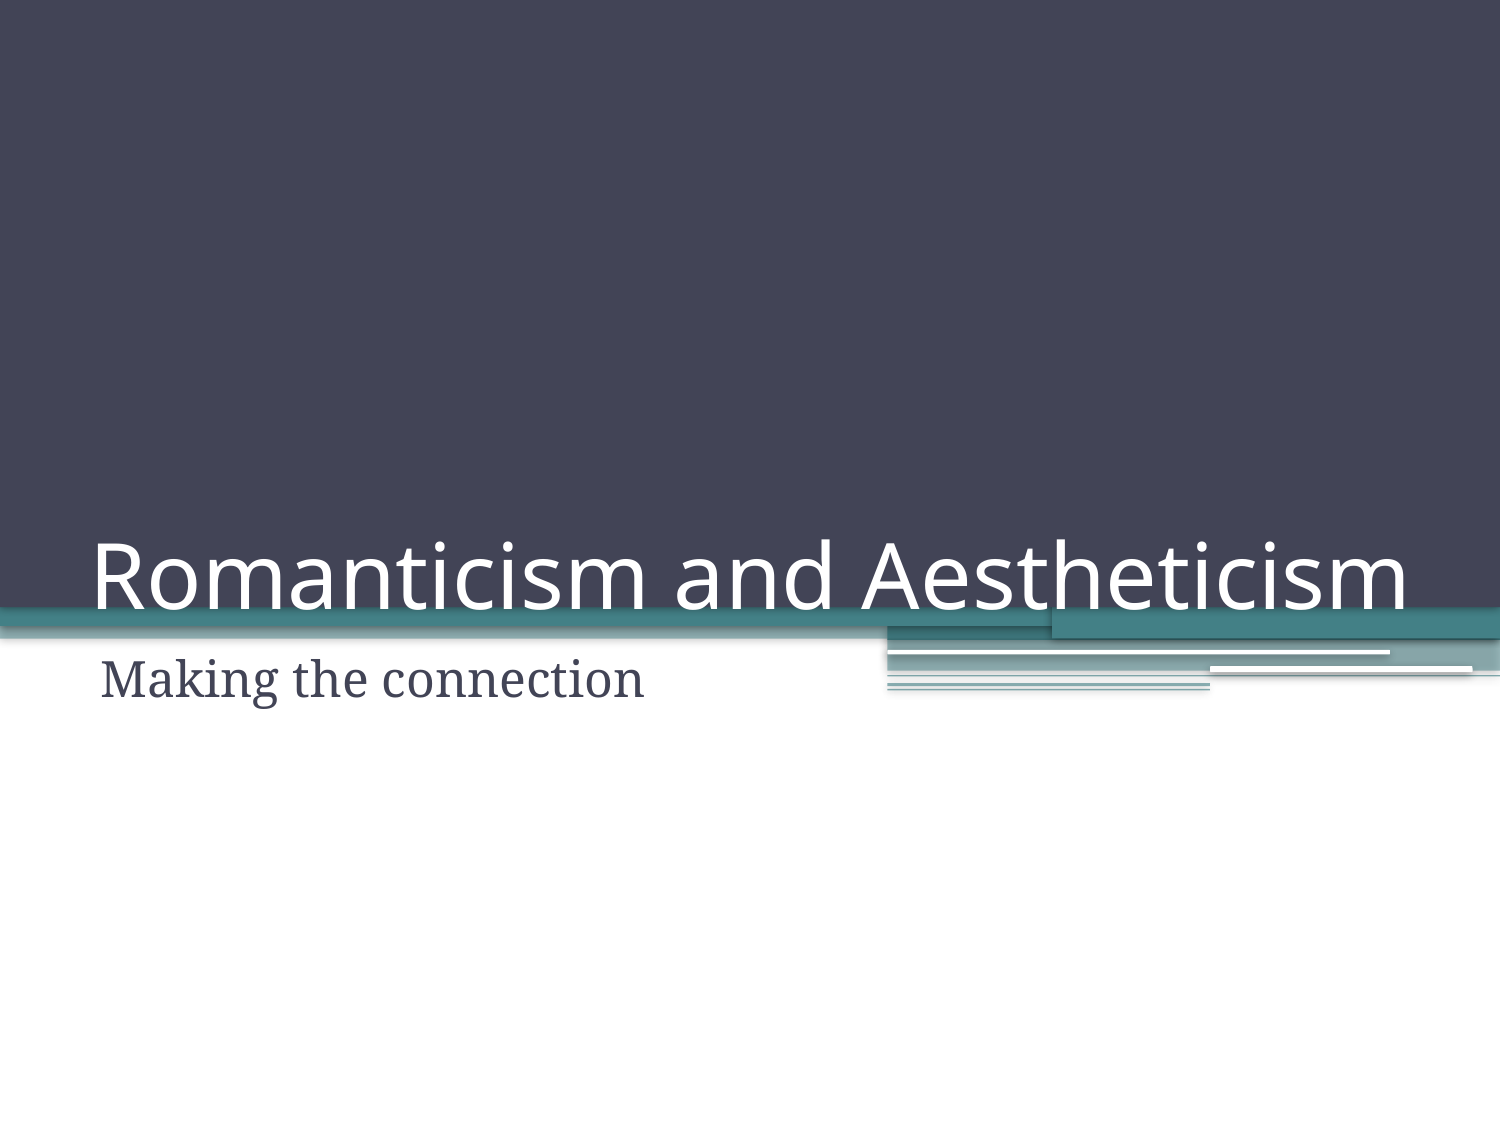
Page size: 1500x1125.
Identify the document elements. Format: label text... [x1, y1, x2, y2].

subtitle Making the connection [75, 639, 888, 928]
title Romanticism and Aestheticism [75, 394, 1463, 636]
